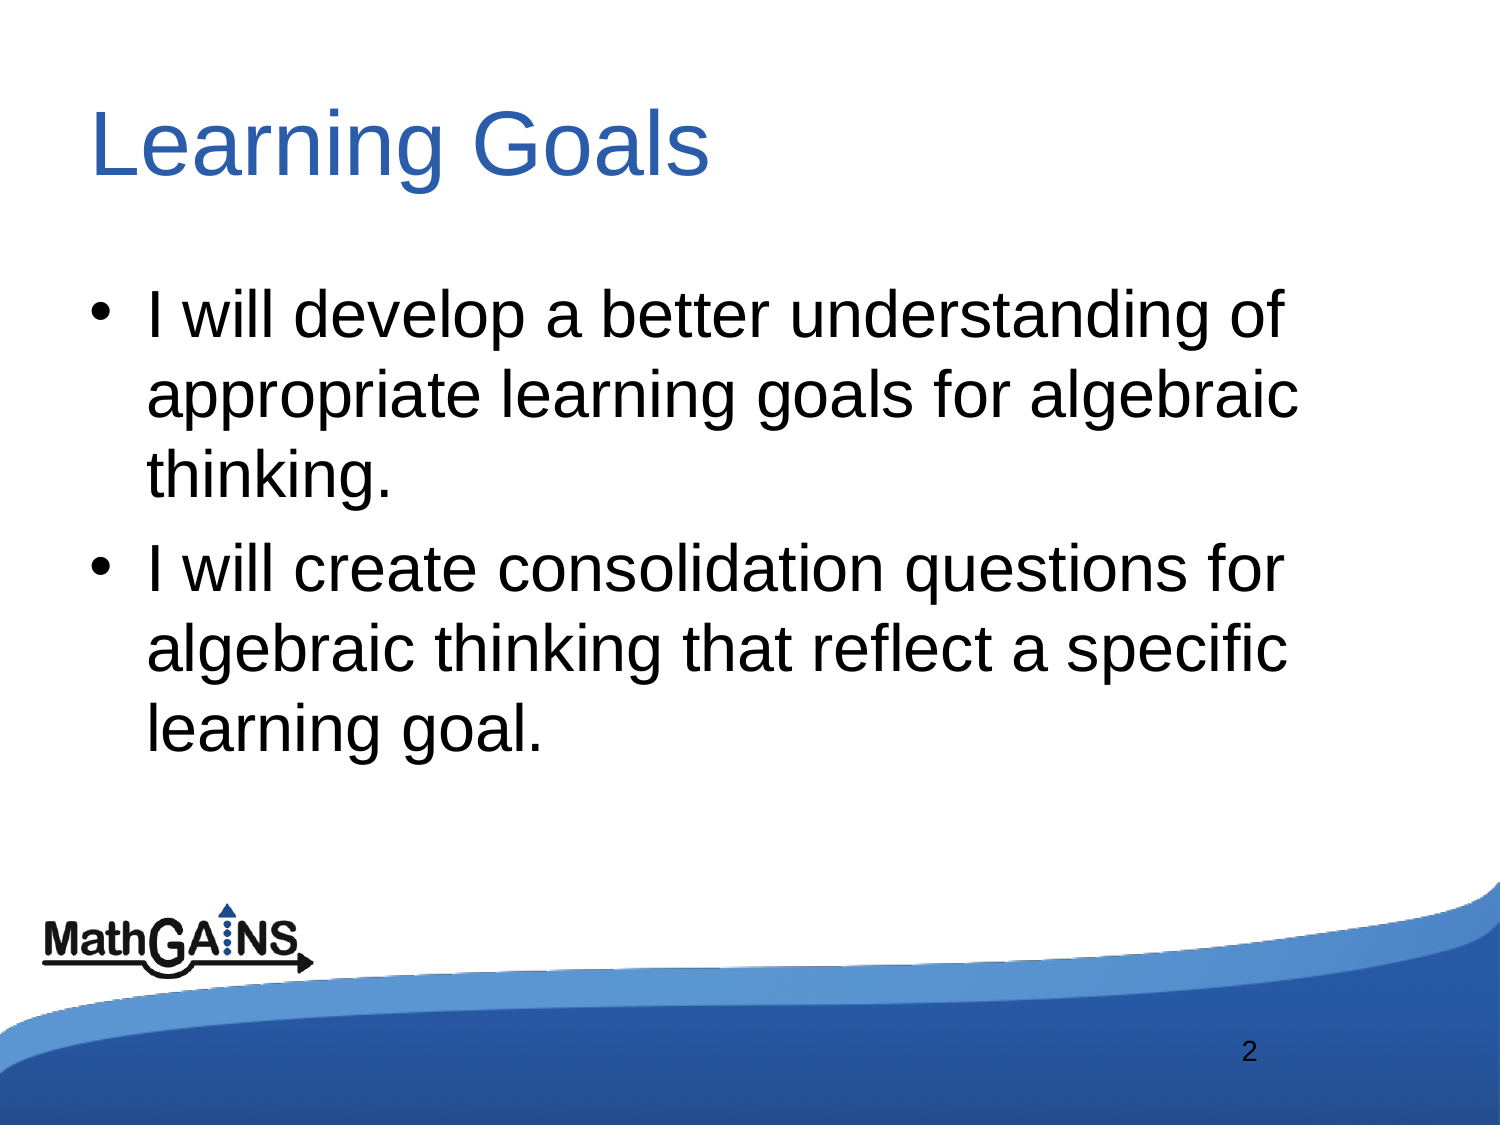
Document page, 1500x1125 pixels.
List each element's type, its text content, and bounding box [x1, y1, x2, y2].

picture [0, 878, 1500, 1125]
list I will develop a better understanding of appropriate learning goals for algebraic thinking. I will create consolidation questions for algebraic thinking that reflect a specific learning goal. [74, 261, 1426, 876]
title Learning Goals [74, 14, 1426, 261]
